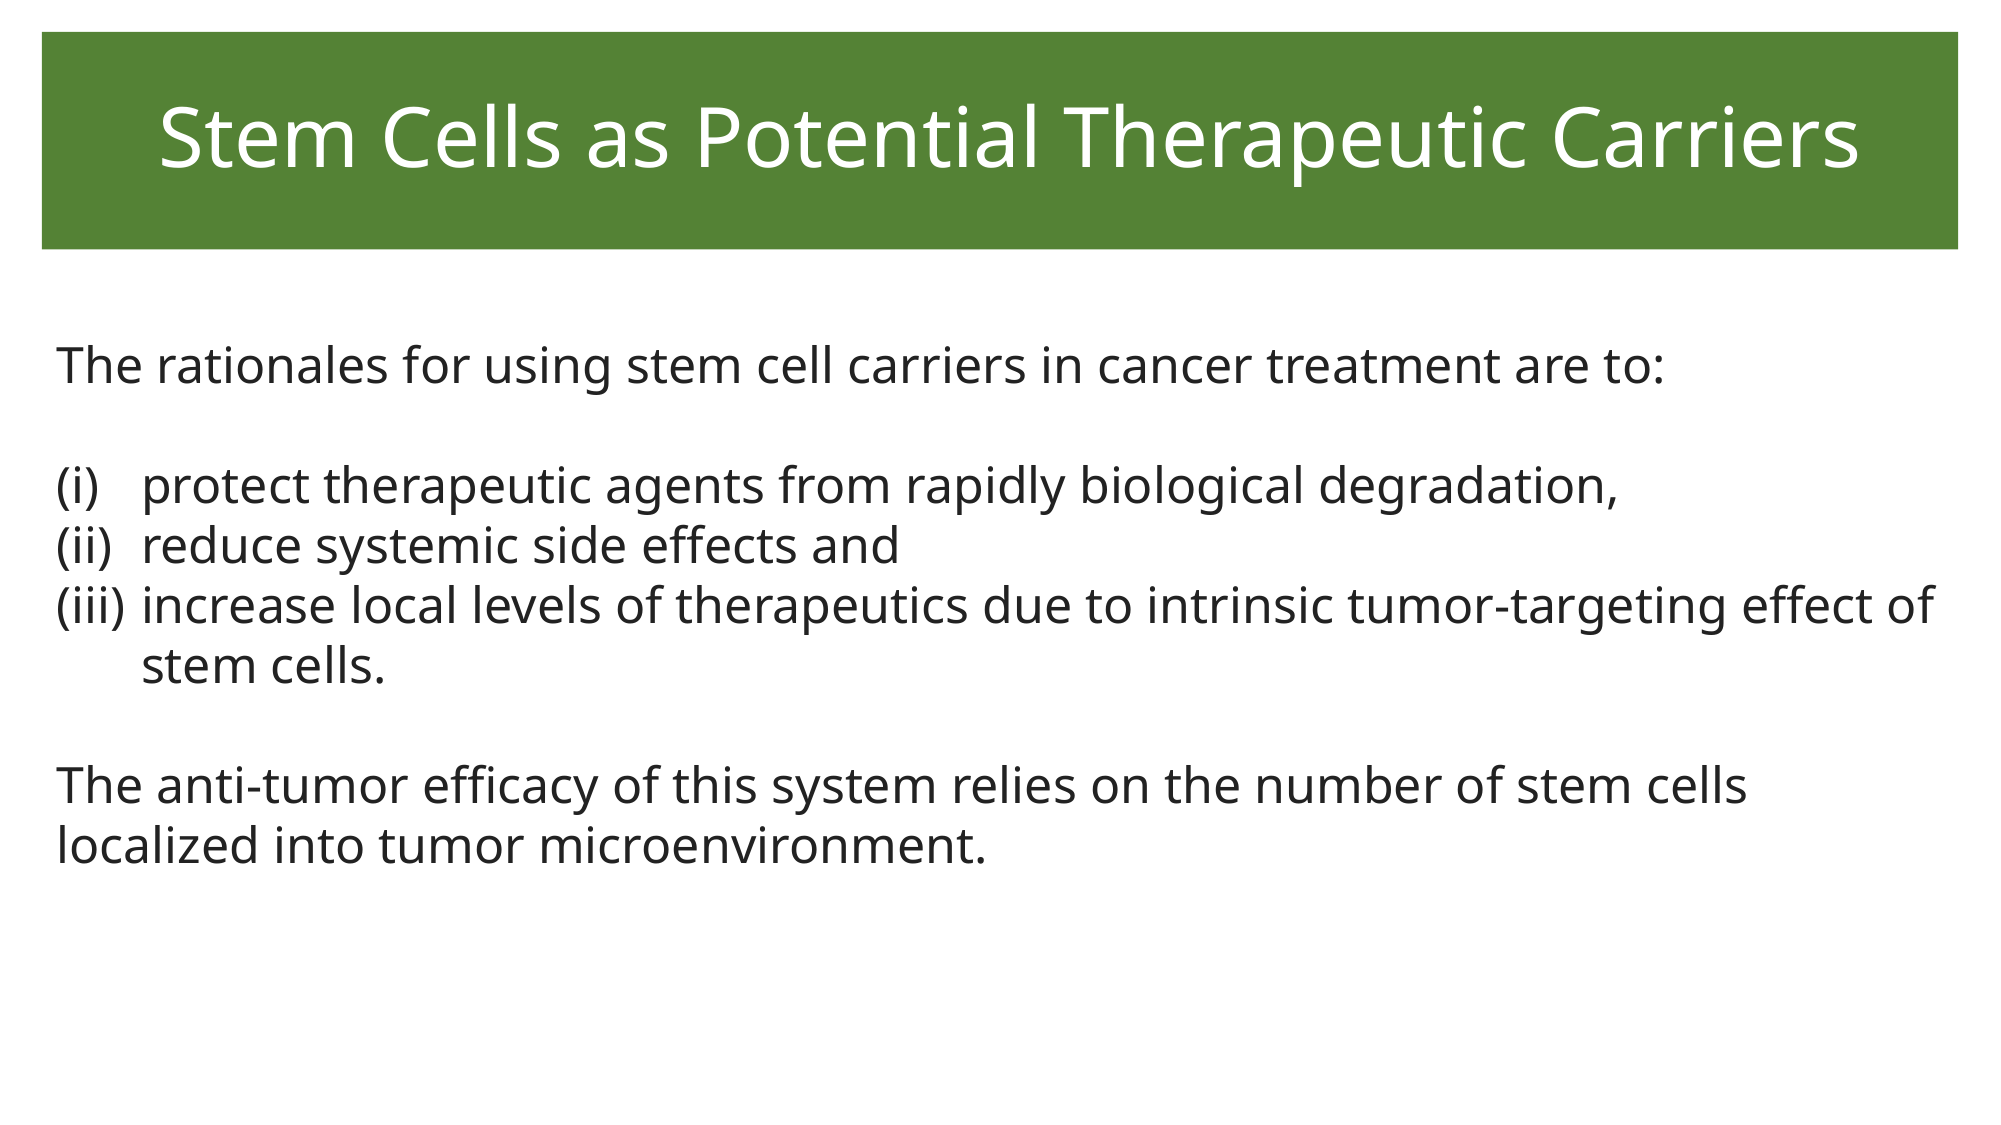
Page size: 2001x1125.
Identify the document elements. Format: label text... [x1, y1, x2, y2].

text_box The rationales for using stem cell carriers in cancer treatment are to: protect therapeutic agents from rapidly biological degradation, reduce systemic side effects and increase local levels of therapeutics due to intrinsic tumor-targeting effect of stem cells. The anti-tumor efficacy of this system relies on the number of stem cells localized into tumor microenvironment. [41, 325, 1959, 881]
title Stem Cells as Potential Therapeutic Carriers [41, 31, 1959, 250]
